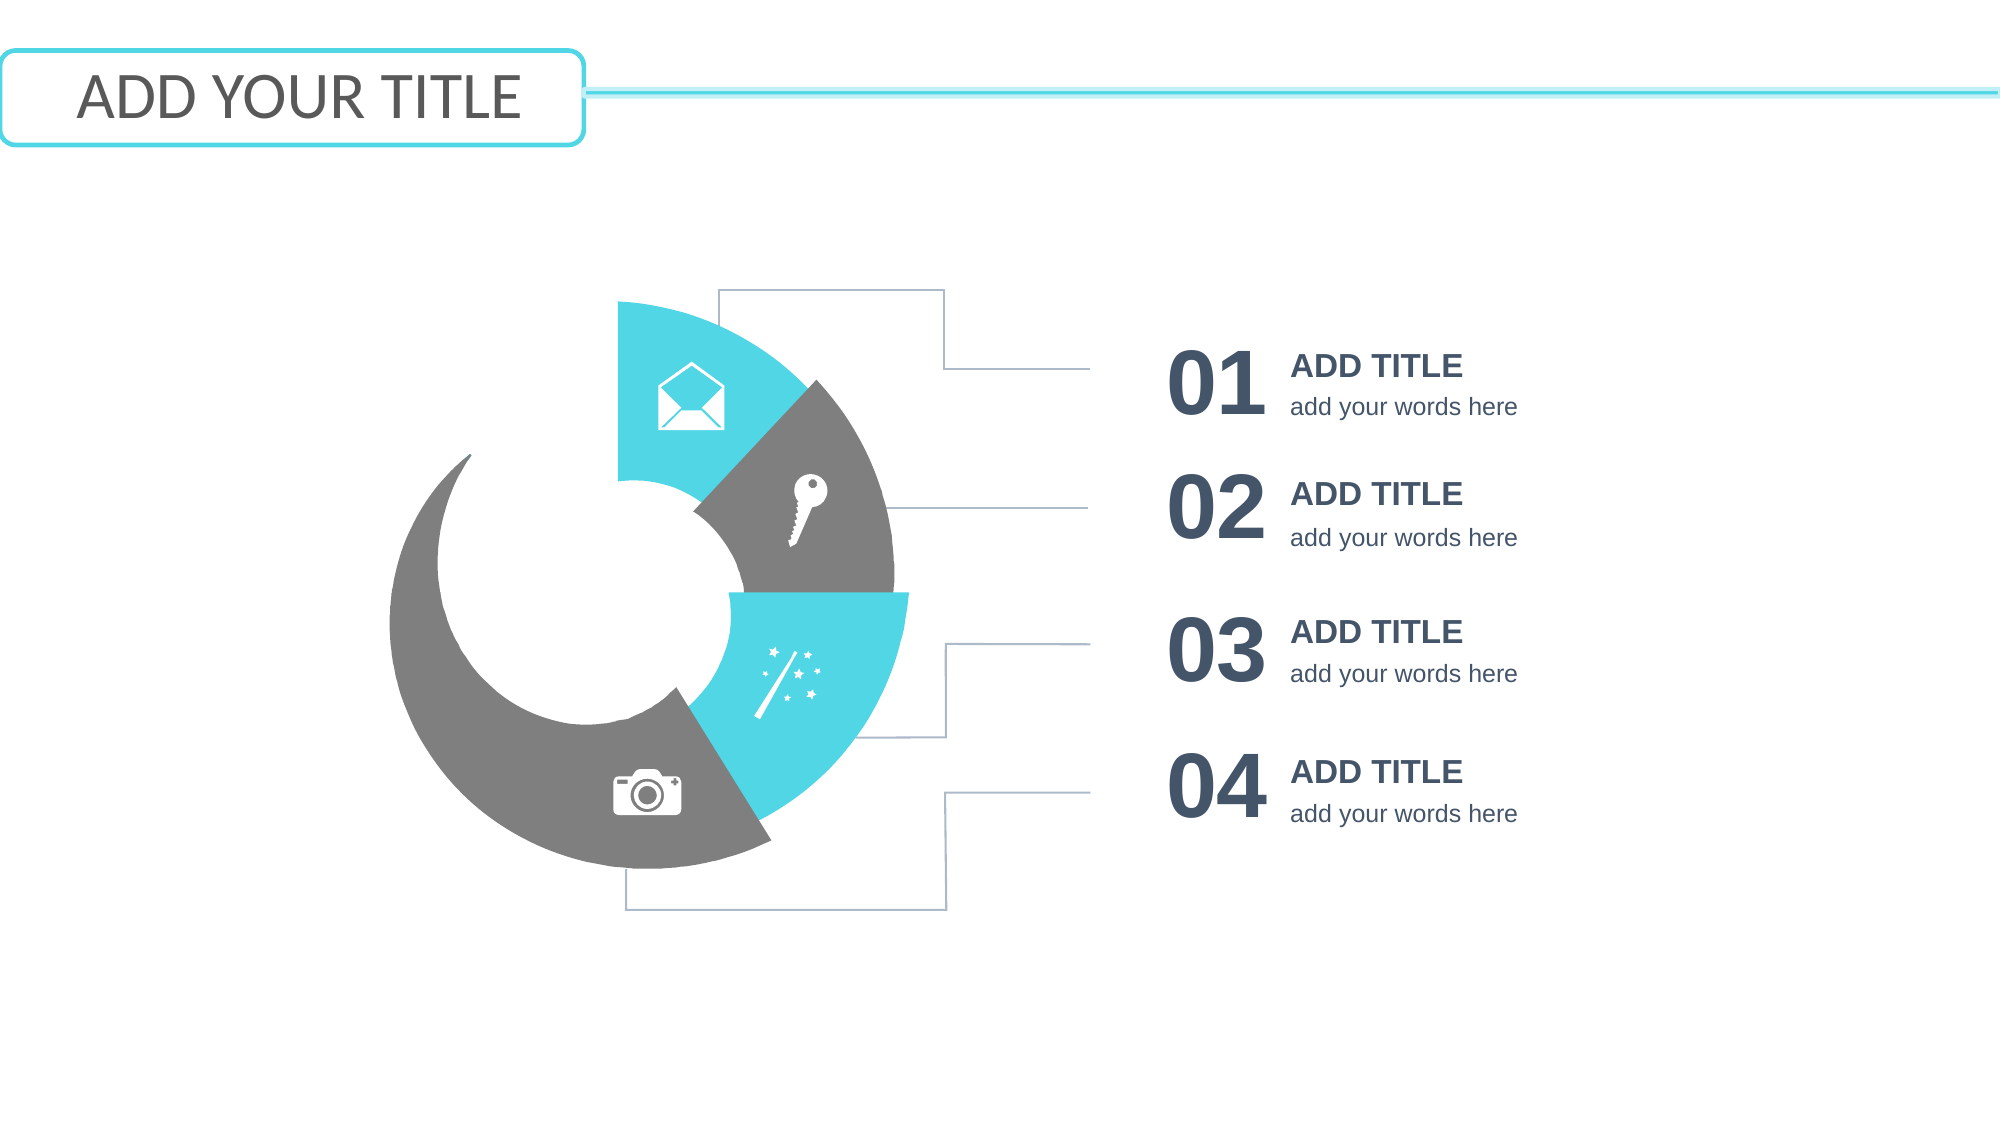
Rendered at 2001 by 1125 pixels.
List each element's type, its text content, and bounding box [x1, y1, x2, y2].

text_box [626, 792, 1091, 910]
text_box ADD TITLE [1292, 343, 1611, 384]
text_box [389, 454, 772, 869]
text_box add your words here [1292, 390, 1674, 421]
text_box [0, 50, 584, 146]
text_box ADD YOUR TITLE [61, 45, 538, 140]
text_box ADD TITLE [1292, 750, 1611, 791]
text_box [617, 301, 808, 502]
text_box [693, 379, 895, 592]
text_box 01 [1166, 322, 1292, 433]
text_box [857, 643, 1091, 738]
text_box [719, 290, 1091, 370]
text_box ADD TITLE [1292, 472, 1611, 513]
text_box ADD TITLE [1292, 610, 1611, 651]
text_box add your words here [1292, 657, 1674, 688]
text_box [788, 474, 828, 548]
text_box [613, 769, 682, 815]
text_box [688, 592, 910, 820]
text_box add your words here [1292, 797, 1674, 828]
text_box [583, 88, 2000, 97]
text_box 02 [1166, 446, 1292, 557]
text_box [754, 646, 821, 720]
text_box 03 [1166, 590, 1292, 701]
text_box add your words here [1292, 521, 1674, 552]
text_box 04 [1166, 725, 1292, 836]
text_box [658, 361, 725, 431]
